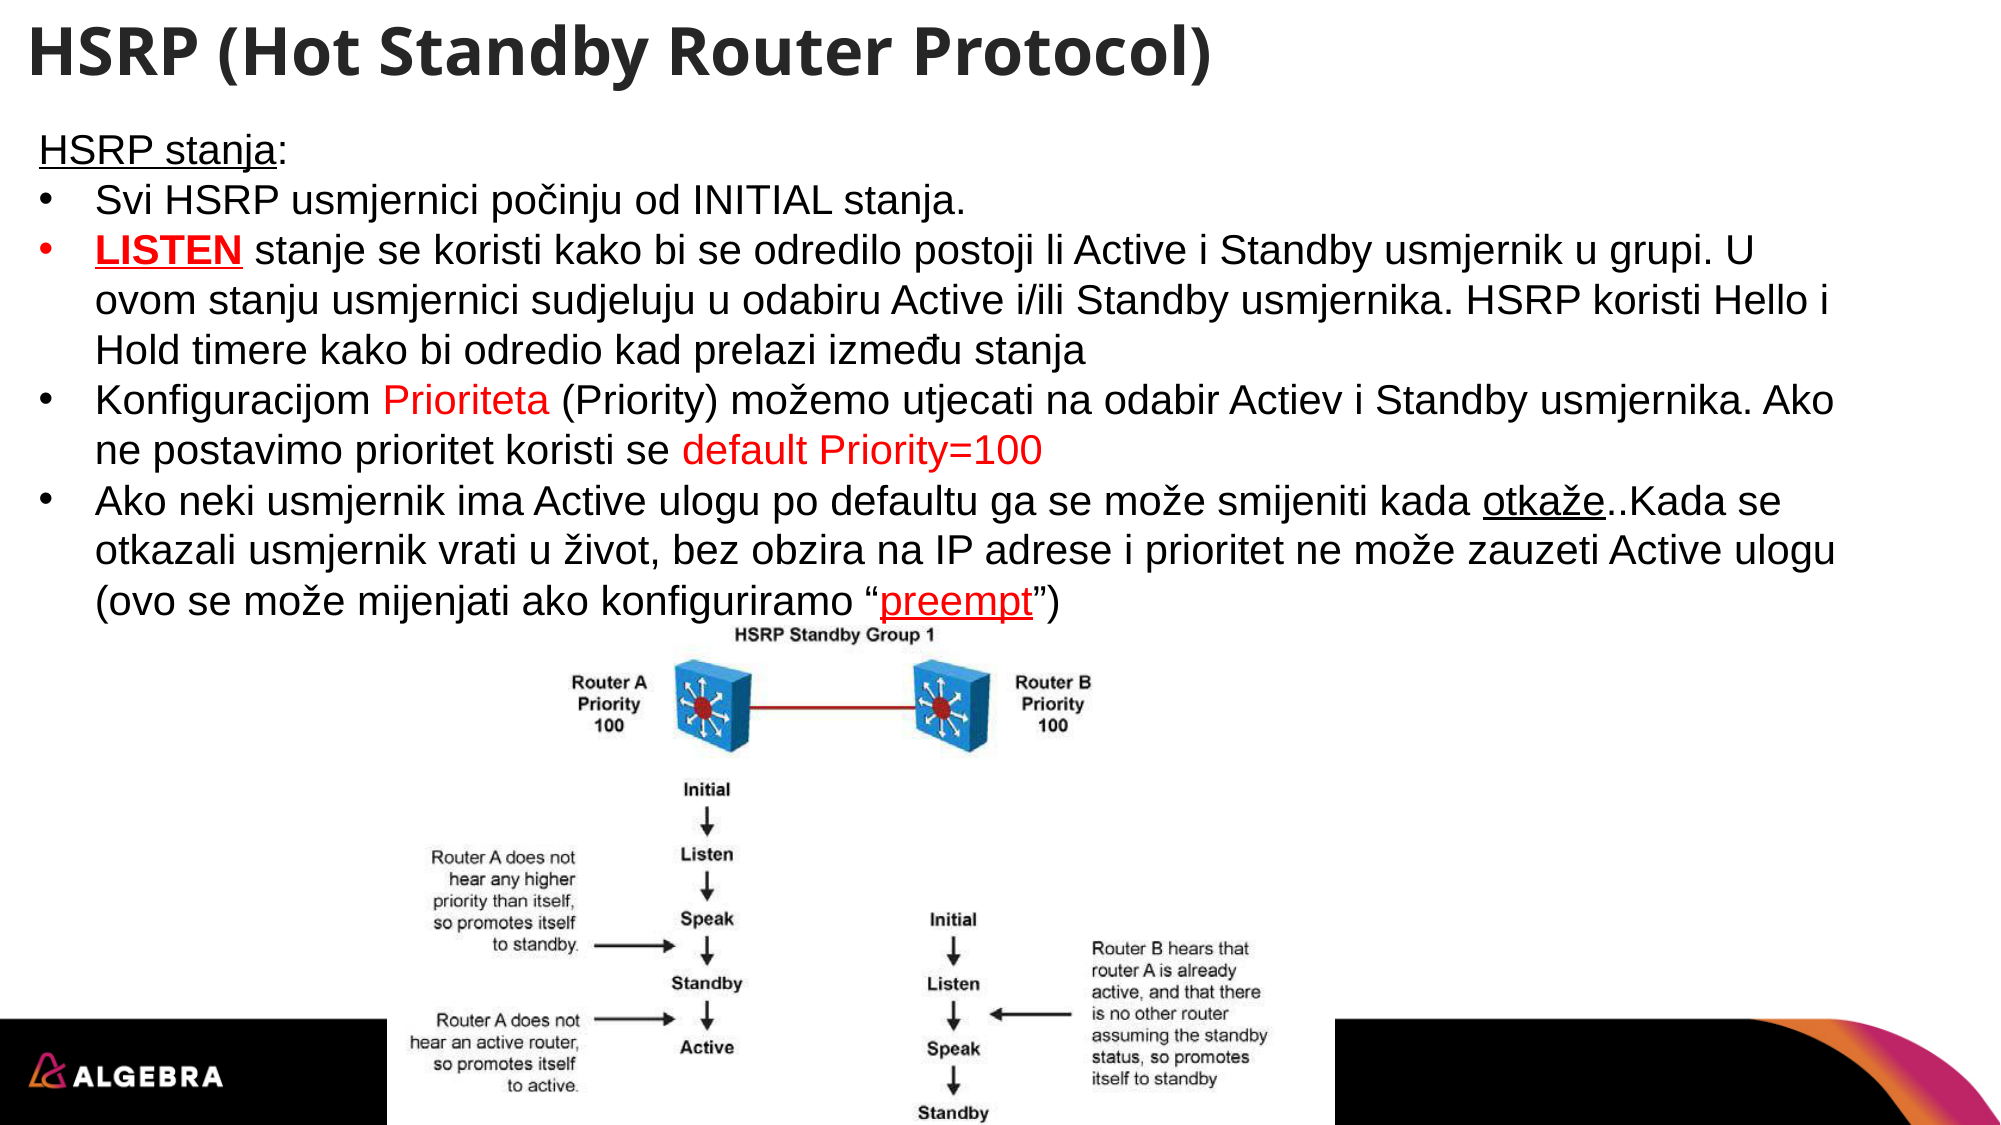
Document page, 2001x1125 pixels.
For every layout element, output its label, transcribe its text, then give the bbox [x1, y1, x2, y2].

title HSRP (Hot Standby Router Protocol) [11, 10, 1959, 187]
text_box HSRP stanja: Svi HSRP usmjernici počinju od INITIAL stanja. LISTEN stanje se koristi kako bi se odredilo postoji li Active i Standby usmjernik u grupi. U ovom stanju usmjernici sudjeluju u odabiru Active i/ili Standby usmjernika. HSRP koristi Hello i Hold timere kako bi odredio kad prelazi između stanja Konfiguracijom Prioriteta (Priority) možemo utjecati na odabir Actiev i Standby usmjernika. Ako ne postavimo prioritet koristi se default Priority=100 Ako neki usmjernik ima Active ulogu po defaultu ga se može smijeniti kada otkaže..Kada se otkazali usmjernik vrati u život, bez obzira na IP adrese i prioritet ne može zauzeti Active ulogu (ovo se može mijenjati ako konfiguriramo “preempt”) [23, 115, 1853, 681]
picture [0, 0, 2001, 1125]
